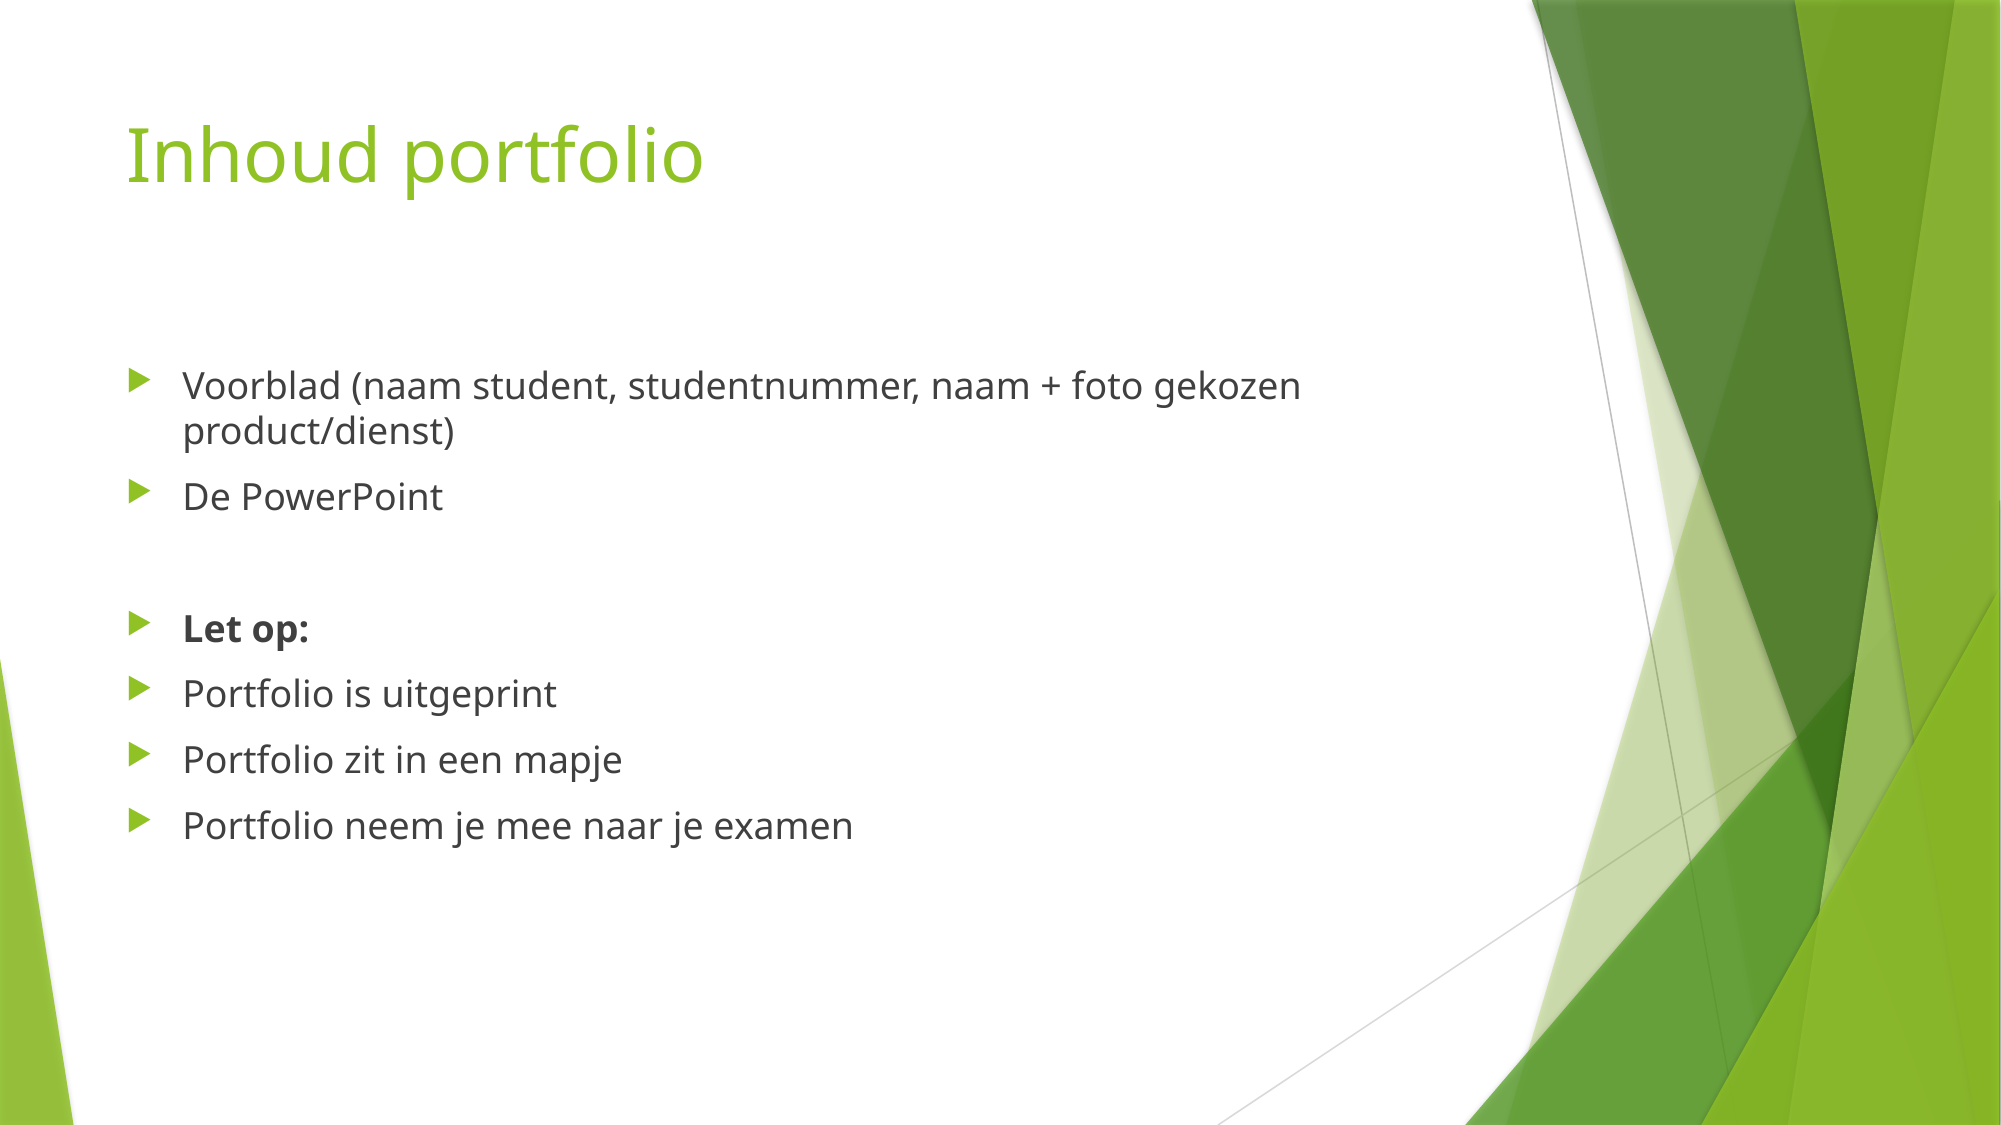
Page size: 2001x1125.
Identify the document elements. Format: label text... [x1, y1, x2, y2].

list Voorblad (naam student, studentnummer, naam + foto gekozen product/dienst) De PowerPoint Let op: Portfolio is uitgeprint Portfolio zit in een mapje Portfolio neem je mee naar je examen [111, 354, 1522, 992]
title Inhoud portfolio [111, 99, 1522, 317]
